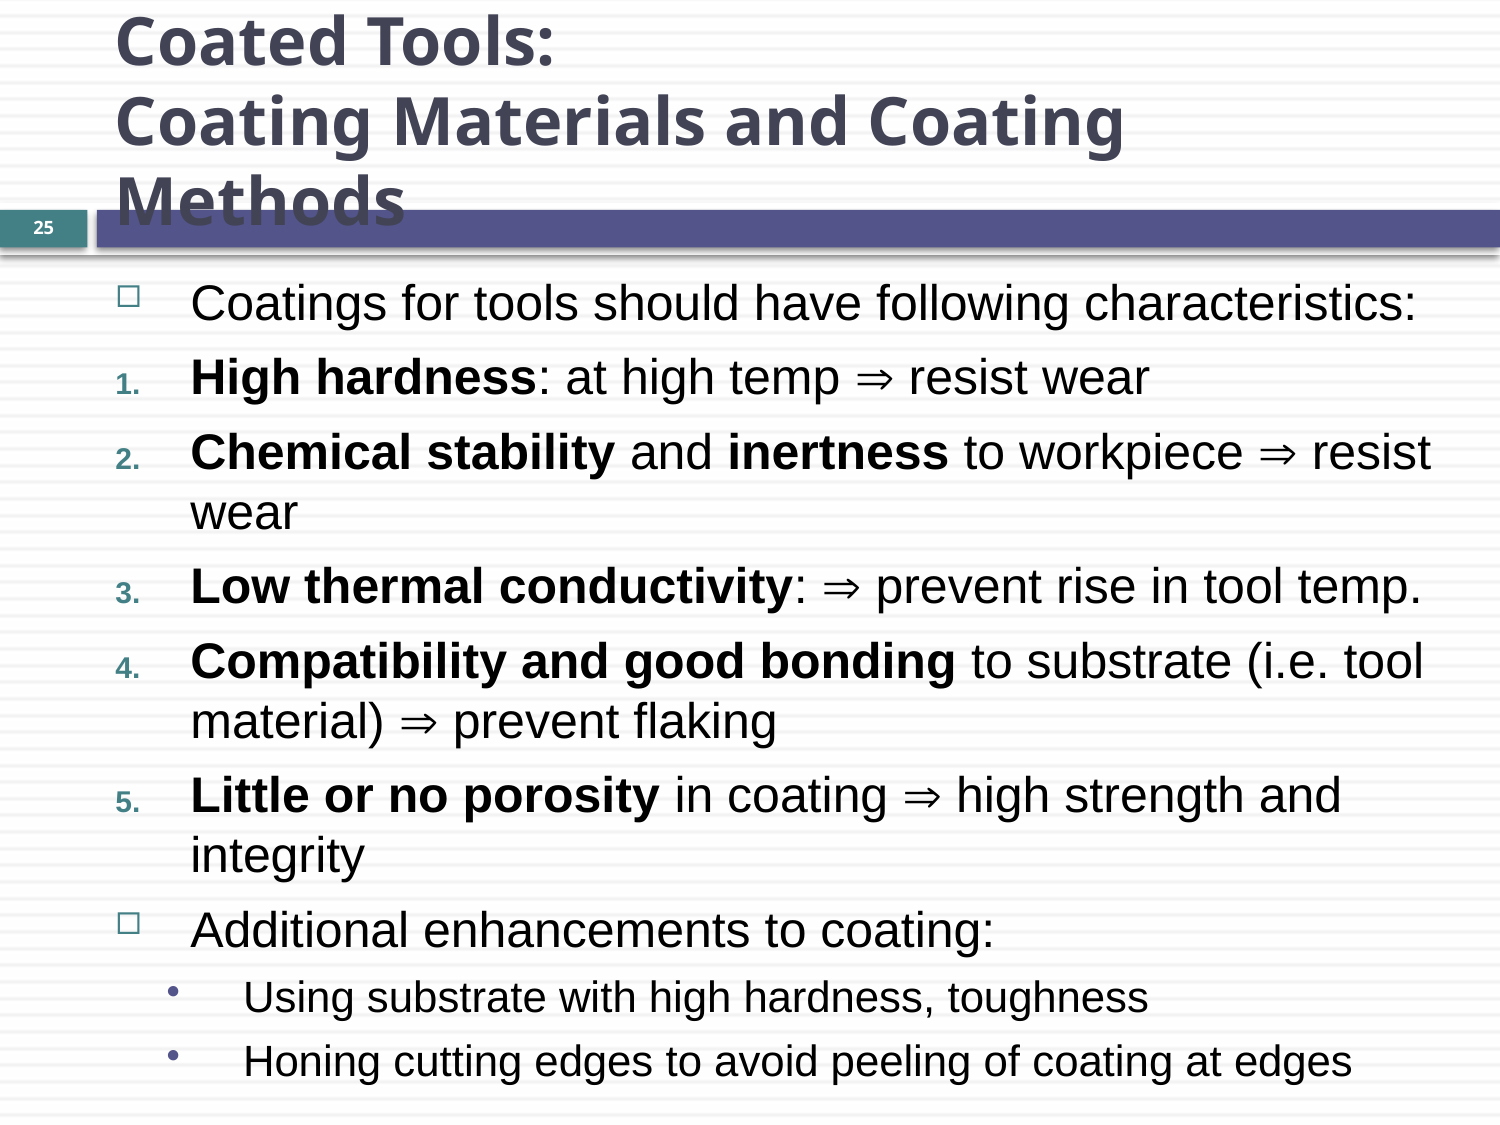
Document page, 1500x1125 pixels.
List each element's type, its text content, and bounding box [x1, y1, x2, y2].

list Coatings for tools should have following characteristics: High hardness: at high temp  resist wear Chemical stability and inertness to workpiece  resist wear Low thermal conductivity:  prevent rise in tool temp. Compatibility and good bonding to substrate (i.e. tool material)  prevent flaking Little or no porosity in coating  high strength and integrity Additional enhancements to coating: Using substrate with high hardness, toughness Honing cutting edges to avoid peeling of coating at edges [100, 262, 1475, 1088]
slide_number 25 [0, 208, 88, 249]
title Coated Tools: Coating Materials and Coating Methods [99, 37, 1438, 200]
